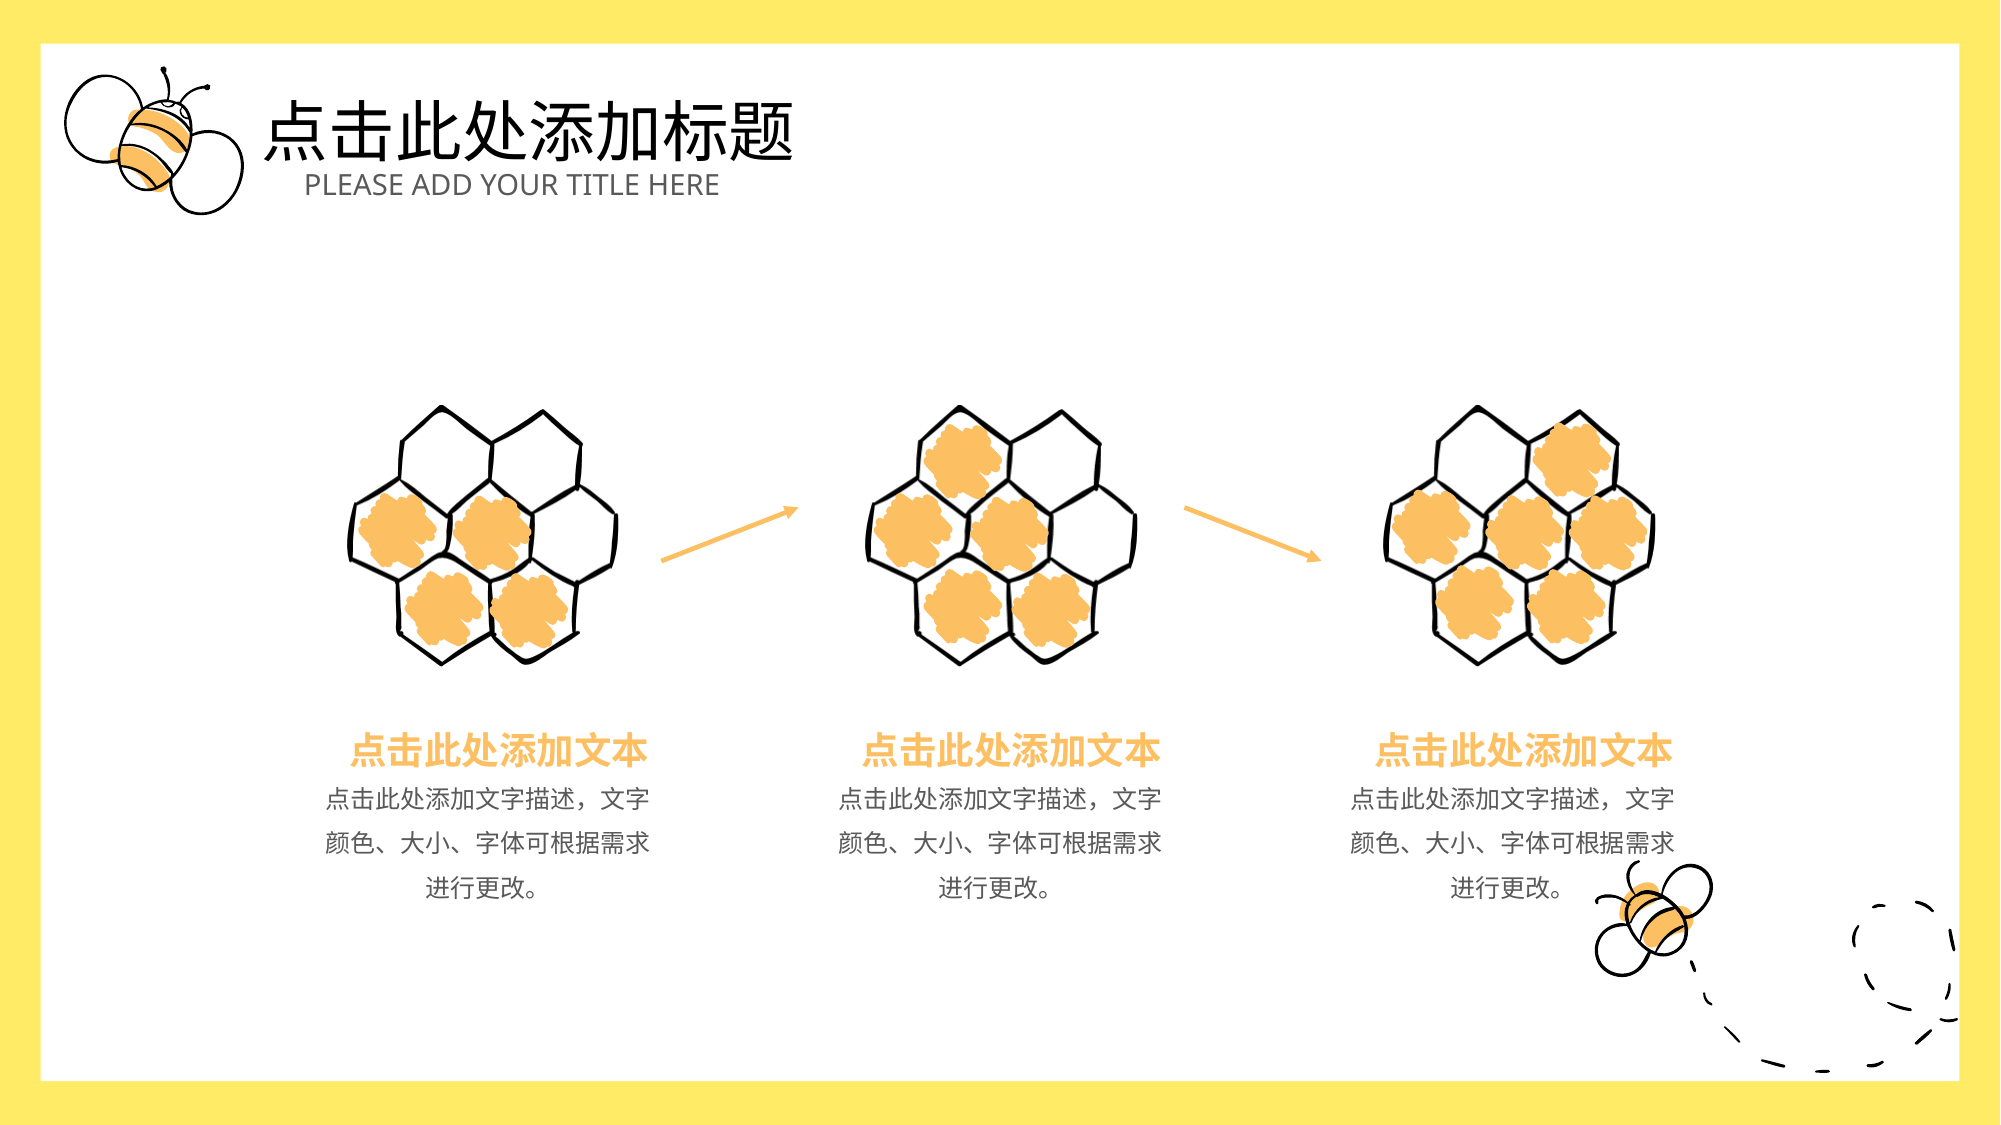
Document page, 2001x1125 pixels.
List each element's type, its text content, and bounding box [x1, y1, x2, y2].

text_box 点击此处添加标题 [247, 82, 866, 177]
picture [865, 405, 1138, 667]
text_box 点击此处添加文本 [827, 697, 1177, 780]
picture [63, 65, 245, 216]
picture [1383, 405, 1656, 667]
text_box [1391, 422, 1648, 645]
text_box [1184, 507, 1322, 562]
text_box 点击此处添加文本 [315, 697, 664, 780]
text_box PLEASE ADD YOUR TITLE HERE [289, 158, 736, 209]
text_box 点击此处添加文字描述，文字颜色、大小、字体可根据需求进行更改。 [815, 760, 1186, 911]
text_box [873, 424, 1091, 648]
text_box 点击此处添加文本 [1339, 697, 1689, 780]
text_box 点击此处添加文字描述，文字颜色、大小、字体可根据需求进行更改。 [303, 760, 674, 911]
picture [1594, 739, 1990, 1073]
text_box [358, 493, 568, 649]
text_box 点击此处添加文字描述，文字颜色、大小、字体可根据需求进行更改。 [1327, 760, 1594, 911]
picture [346, 405, 619, 667]
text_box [661, 507, 799, 562]
